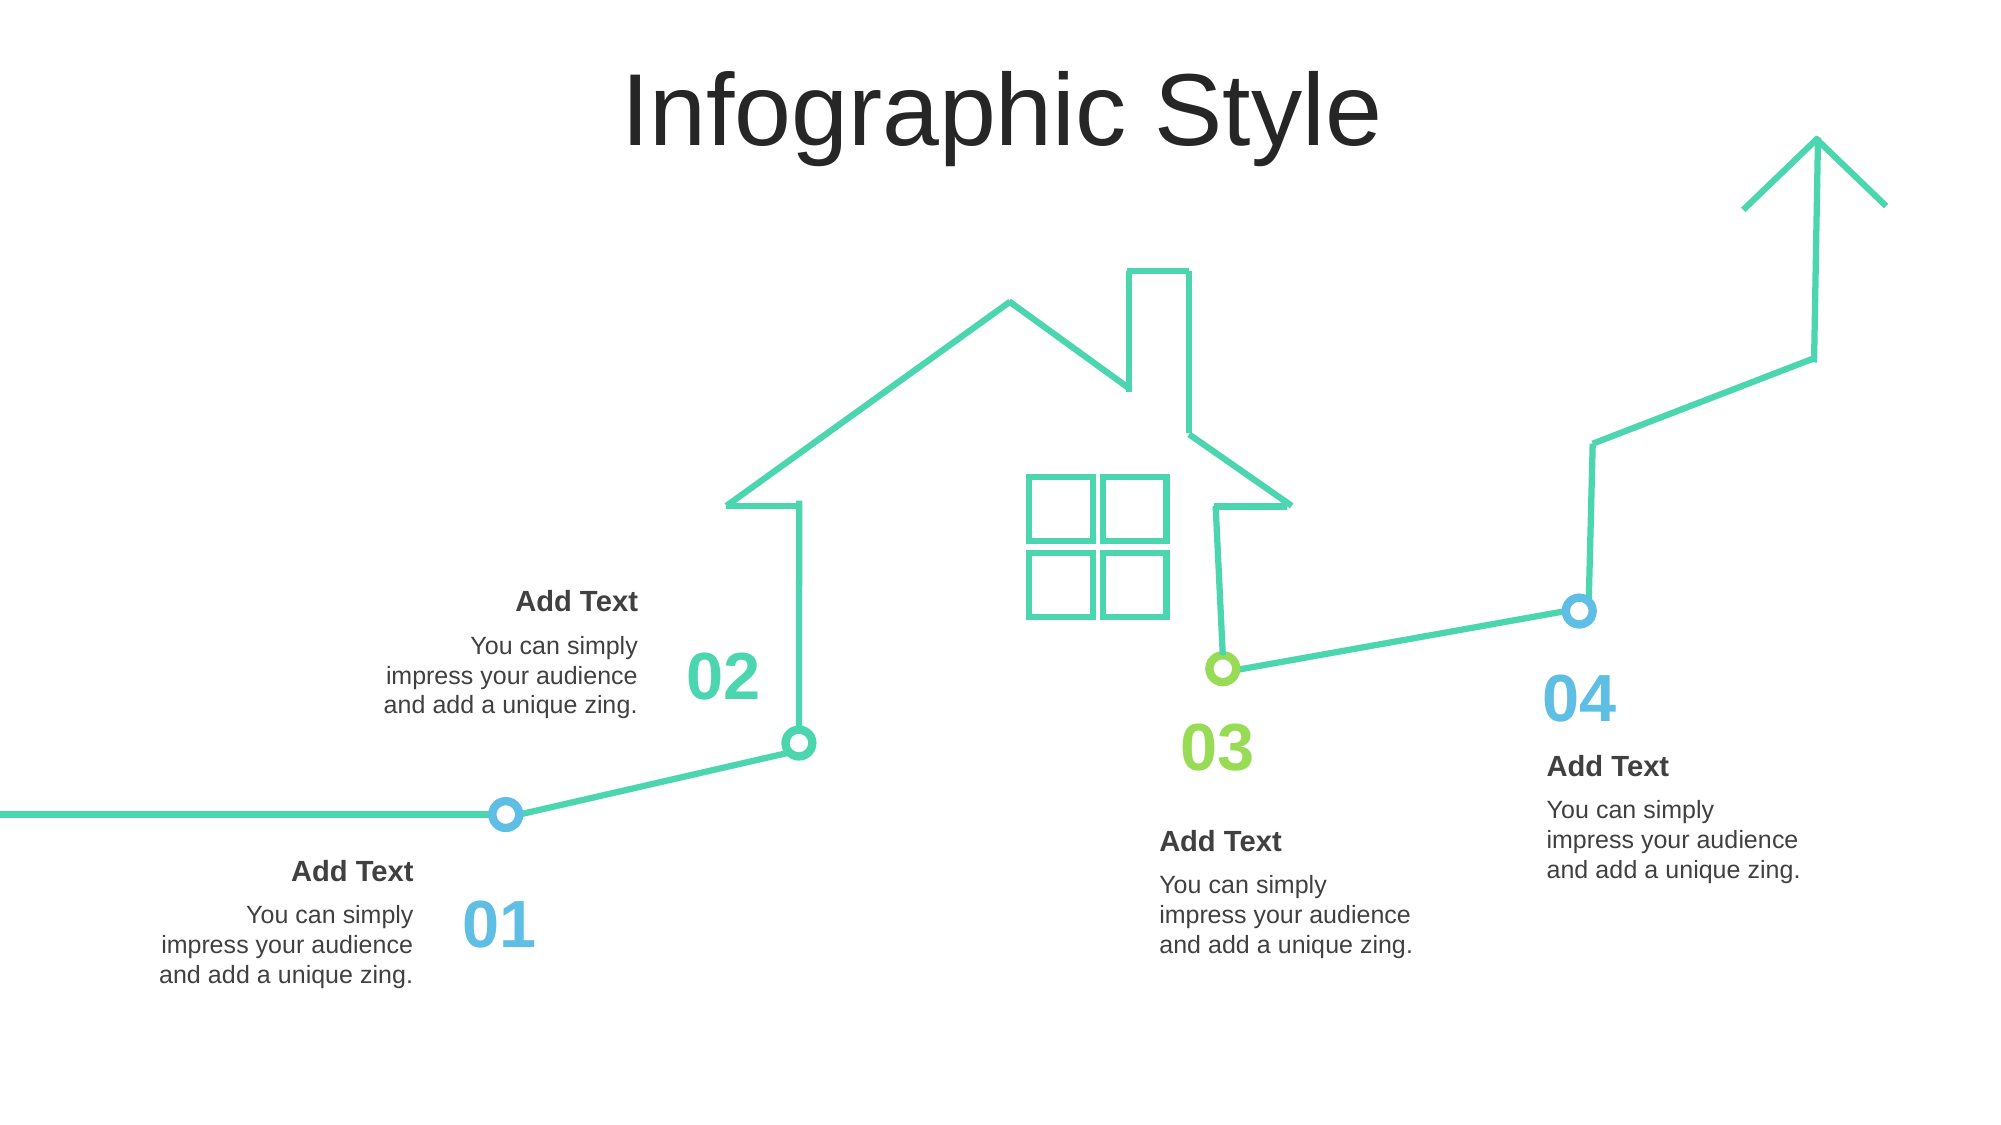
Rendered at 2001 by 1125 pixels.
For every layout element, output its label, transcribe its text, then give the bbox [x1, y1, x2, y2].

text_box 03 [1156, 730, 1279, 792]
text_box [1814, 210, 1818, 363]
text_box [1592, 357, 1816, 444]
text_box [491, 800, 521, 830]
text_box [519, 752, 790, 815]
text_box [1588, 443, 1593, 602]
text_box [1814, 137, 1887, 206]
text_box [1029, 477, 1167, 617]
text_box [784, 730, 814, 758]
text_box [1292, 610, 1566, 673]
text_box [726, 271, 1292, 730]
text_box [1743, 137, 1819, 210]
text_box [368, 575, 653, 728]
text_box 04 [1518, 647, 1641, 743]
list Infographic Style [53, 55, 1952, 175]
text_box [1531, 739, 1816, 893]
text_box [1564, 596, 1594, 626]
text_box 02 [662, 625, 726, 720]
text_box 01 [438, 873, 561, 969]
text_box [1144, 814, 1429, 968]
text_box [144, 844, 429, 998]
